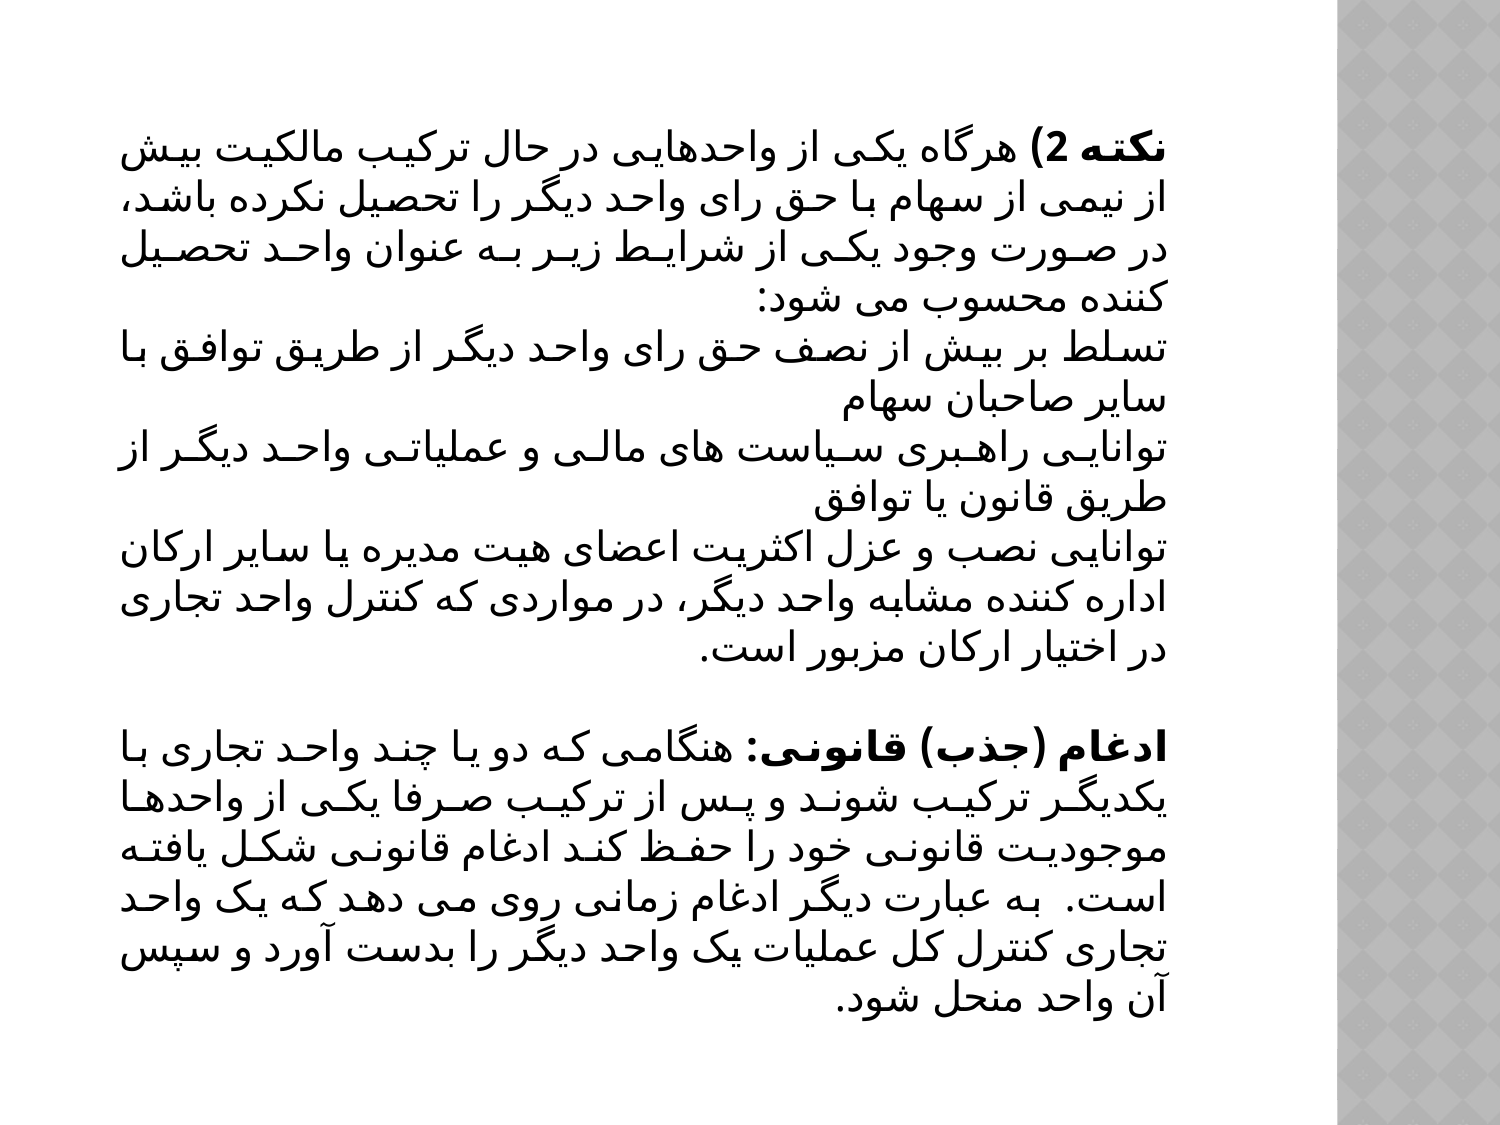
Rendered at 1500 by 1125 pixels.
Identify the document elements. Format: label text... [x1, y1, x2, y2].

text_box نکته 2) هرگاه یکی از واحدهایی در حال ترکیب مالکیت بیش از نیمی از سهام با حق رای واحد دیگر را تحصیل نکرده باشد، در صورت وجود یکی از شرایط زیر به عنوان واحد تحصیل کننده محسوب می شود: تسلط بر بیش از نصف حق رای واحد دیگر از طریق توافق با سایر صاحبان سهام توانایی راهبری سیاست های مالی و عملیاتی واحد دیگر از طریق قانون یا توافق توانایی نصب و عزل اکثریت اعضای هیت مدیره یا سایر ارکان اداره کننده مشابه واحد دیگر، در مواردی که کنترل واحد تجاری در اختیار ارکان مزبور است. ادغام (جذب) قانونی: هنگامی که دو یا چند واحد تجاری با یکدیگر ترکیب شوند و پس از ترکیب صرفا یکی از واحدها موجودیت قانونی خود را حفظ کند ادغام قانونی شکل یافته است. به عبارت دیگر ادغام زمانی روی می دهد که یک واحد تجاری کنترل کل عملیات یک واحد دیگر را بدست آورد و سپس آن واحد منحل شود. [104, 112, 1184, 1028]
